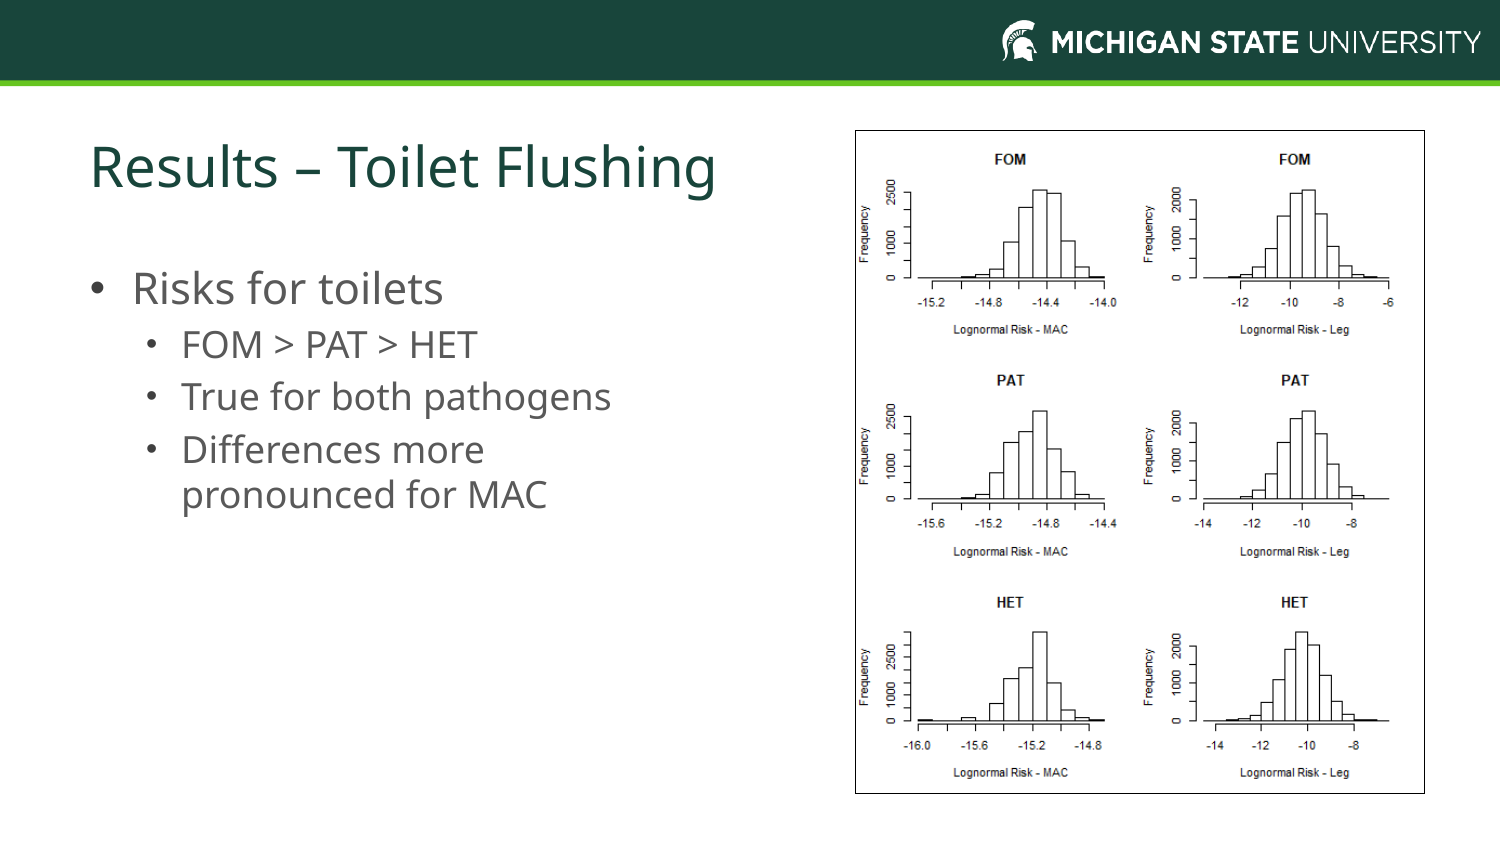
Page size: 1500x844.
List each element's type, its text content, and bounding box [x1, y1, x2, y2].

list Risks for toilets FOM > PAT > HET True for both pathogens Differences more pronounced for MAC [75, 253, 724, 782]
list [854, 130, 1426, 794]
title Results – Toilet Flushing [75, 123, 1425, 232]
